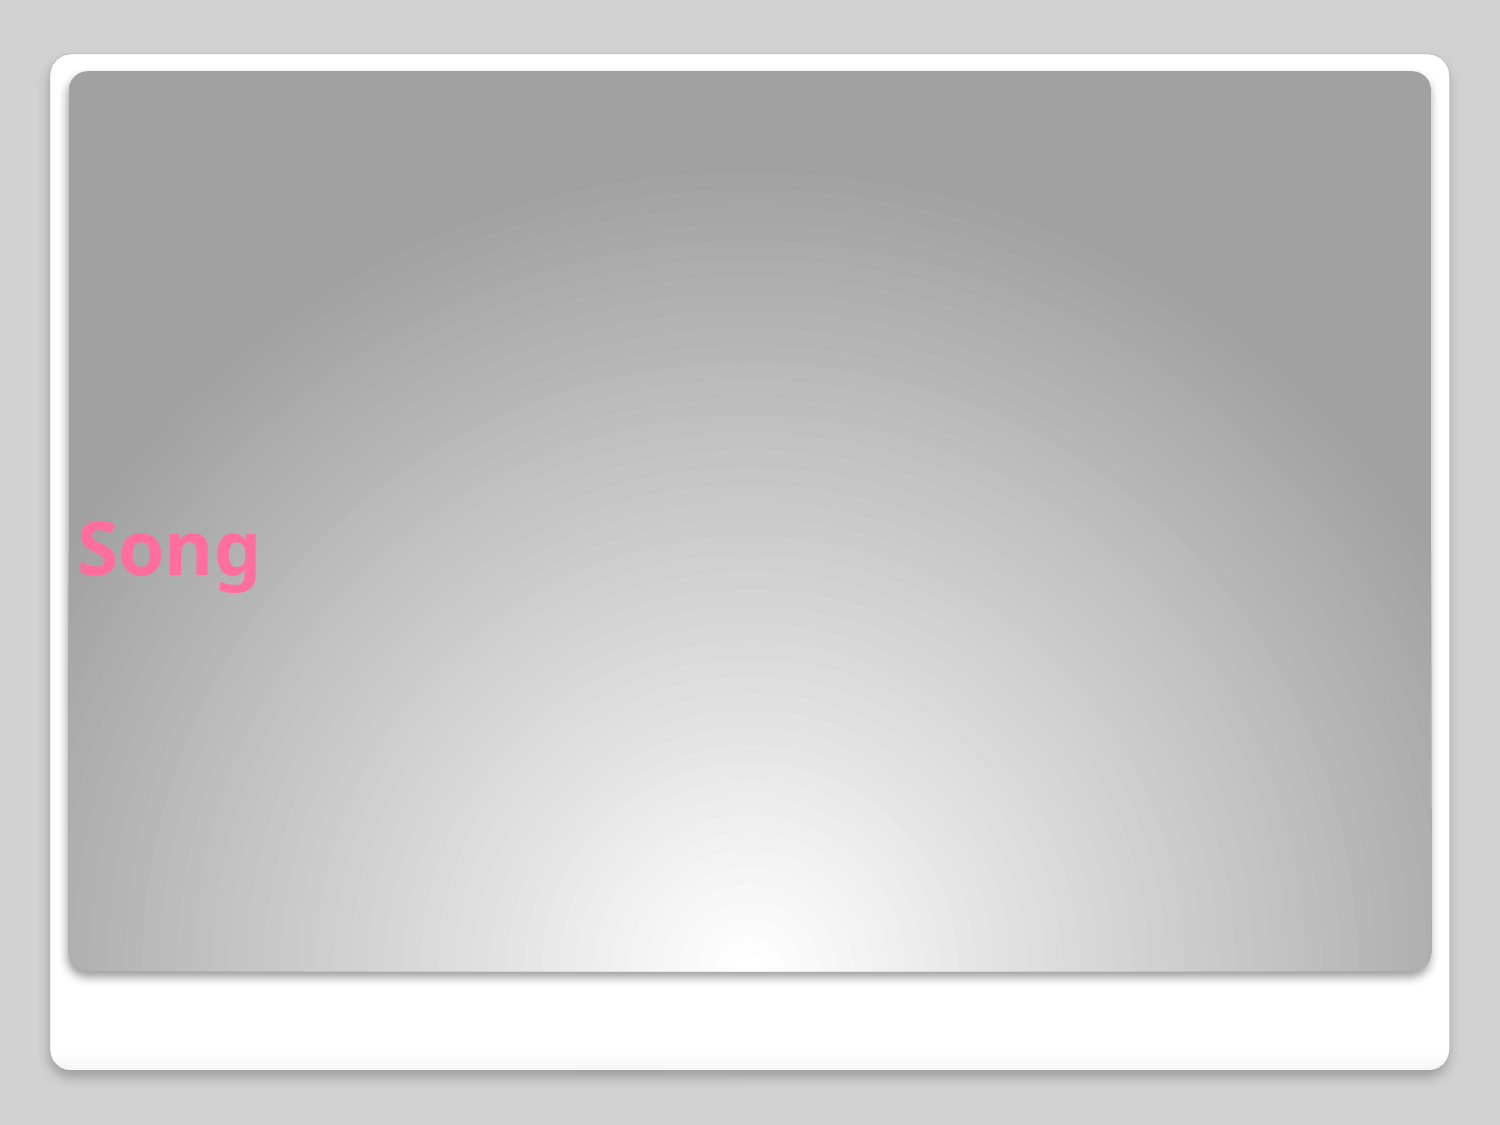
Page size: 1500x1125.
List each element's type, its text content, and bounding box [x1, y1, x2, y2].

title Song [62, 425, 1405, 598]
